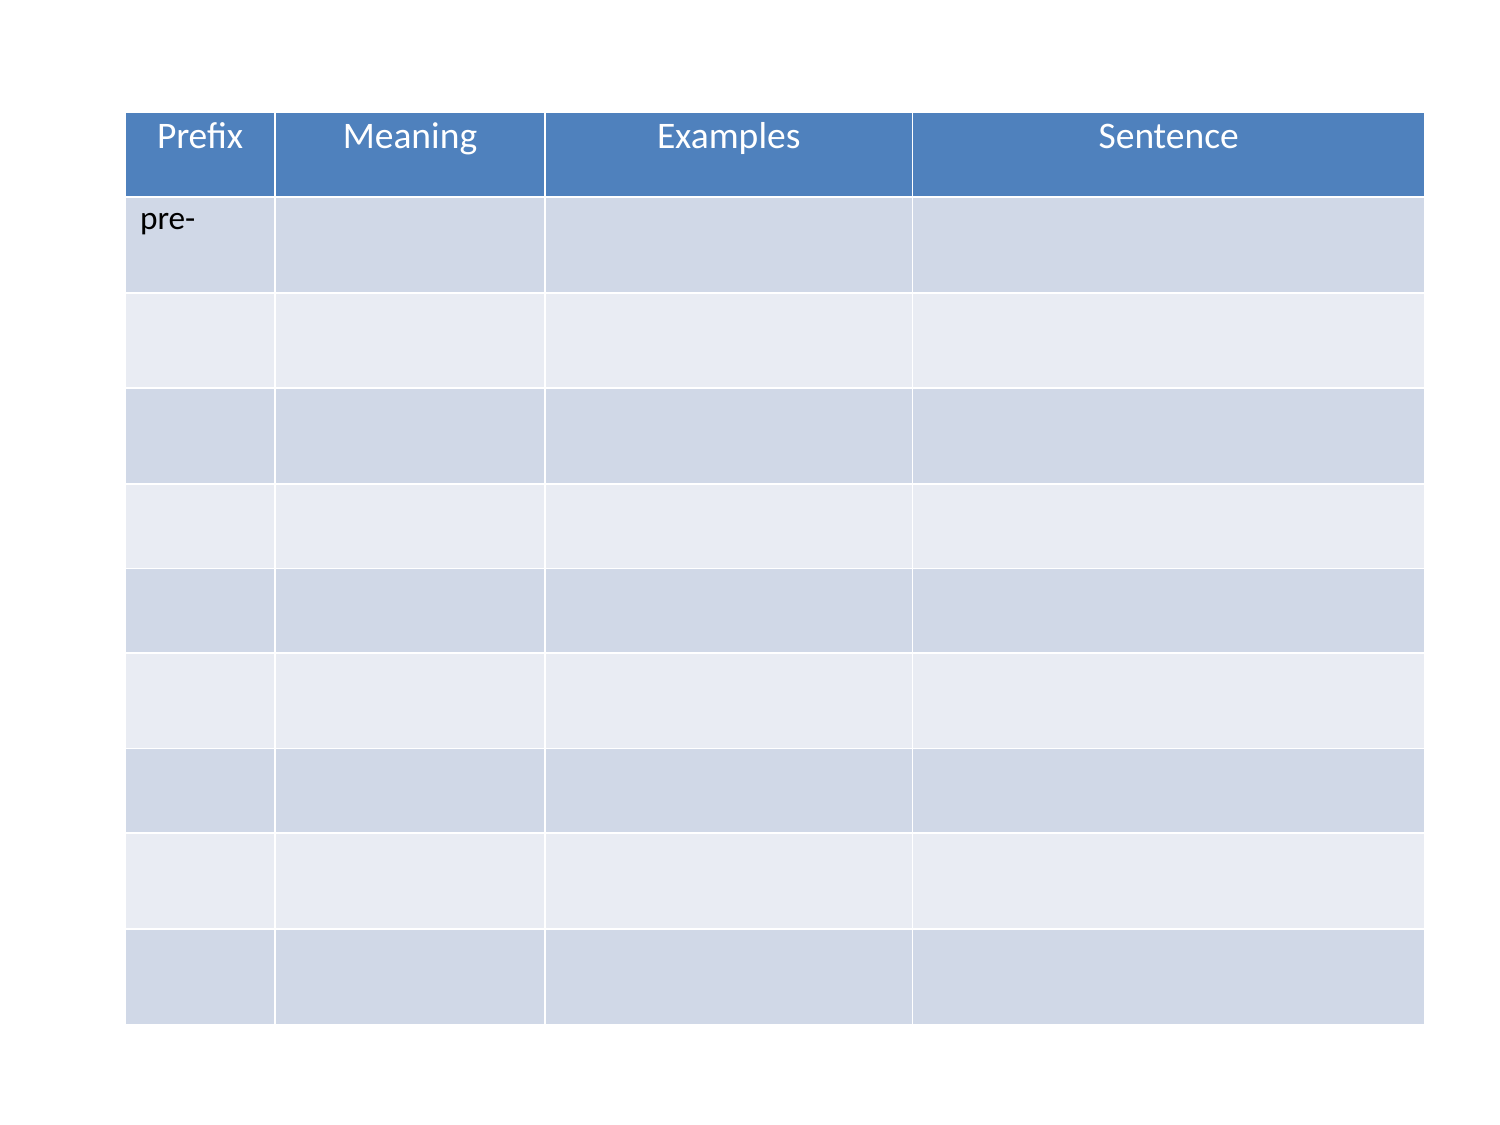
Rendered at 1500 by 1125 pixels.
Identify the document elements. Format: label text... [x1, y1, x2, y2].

table_cell pre- [126, 198, 274, 292]
table_header Meaning [276, 113, 544, 196]
table_cell [913, 198, 1424, 292]
table_cell [546, 294, 912, 387]
table_header Sentence [913, 113, 1424, 196]
table_cell [546, 654, 912, 748]
table_cell [126, 485, 274, 568]
table_cell [126, 389, 274, 483]
table_header Examples [546, 113, 912, 196]
table_cell [276, 485, 544, 568]
table_cell [126, 654, 274, 748]
table_cell [276, 569, 544, 652]
table_cell [276, 198, 544, 292]
table_cell [126, 930, 274, 1024]
table_cell [126, 749, 274, 832]
table_cell [546, 485, 912, 568]
table_cell [546, 834, 912, 928]
table_cell [276, 389, 544, 483]
table_cell [276, 654, 544, 748]
table_cell [546, 198, 912, 292]
table_cell [546, 749, 912, 832]
table_cell [913, 749, 1424, 832]
table_cell [913, 654, 1424, 748]
table_cell [546, 389, 912, 483]
table_cell [276, 294, 544, 387]
table_cell [913, 389, 1424, 483]
table_cell [126, 834, 274, 928]
table_header Prefix [126, 113, 274, 196]
table_cell [913, 294, 1424, 387]
table_cell [126, 294, 274, 387]
table_cell [913, 569, 1424, 652]
table_cell [913, 834, 1424, 928]
table_cell [276, 834, 544, 928]
table_cell [546, 569, 912, 652]
table_cell [546, 930, 912, 1024]
table_cell [913, 930, 1424, 1024]
table_cell [276, 749, 544, 832]
table_cell [913, 485, 1424, 568]
table_cell [126, 569, 274, 652]
table_cell [276, 930, 544, 1024]
